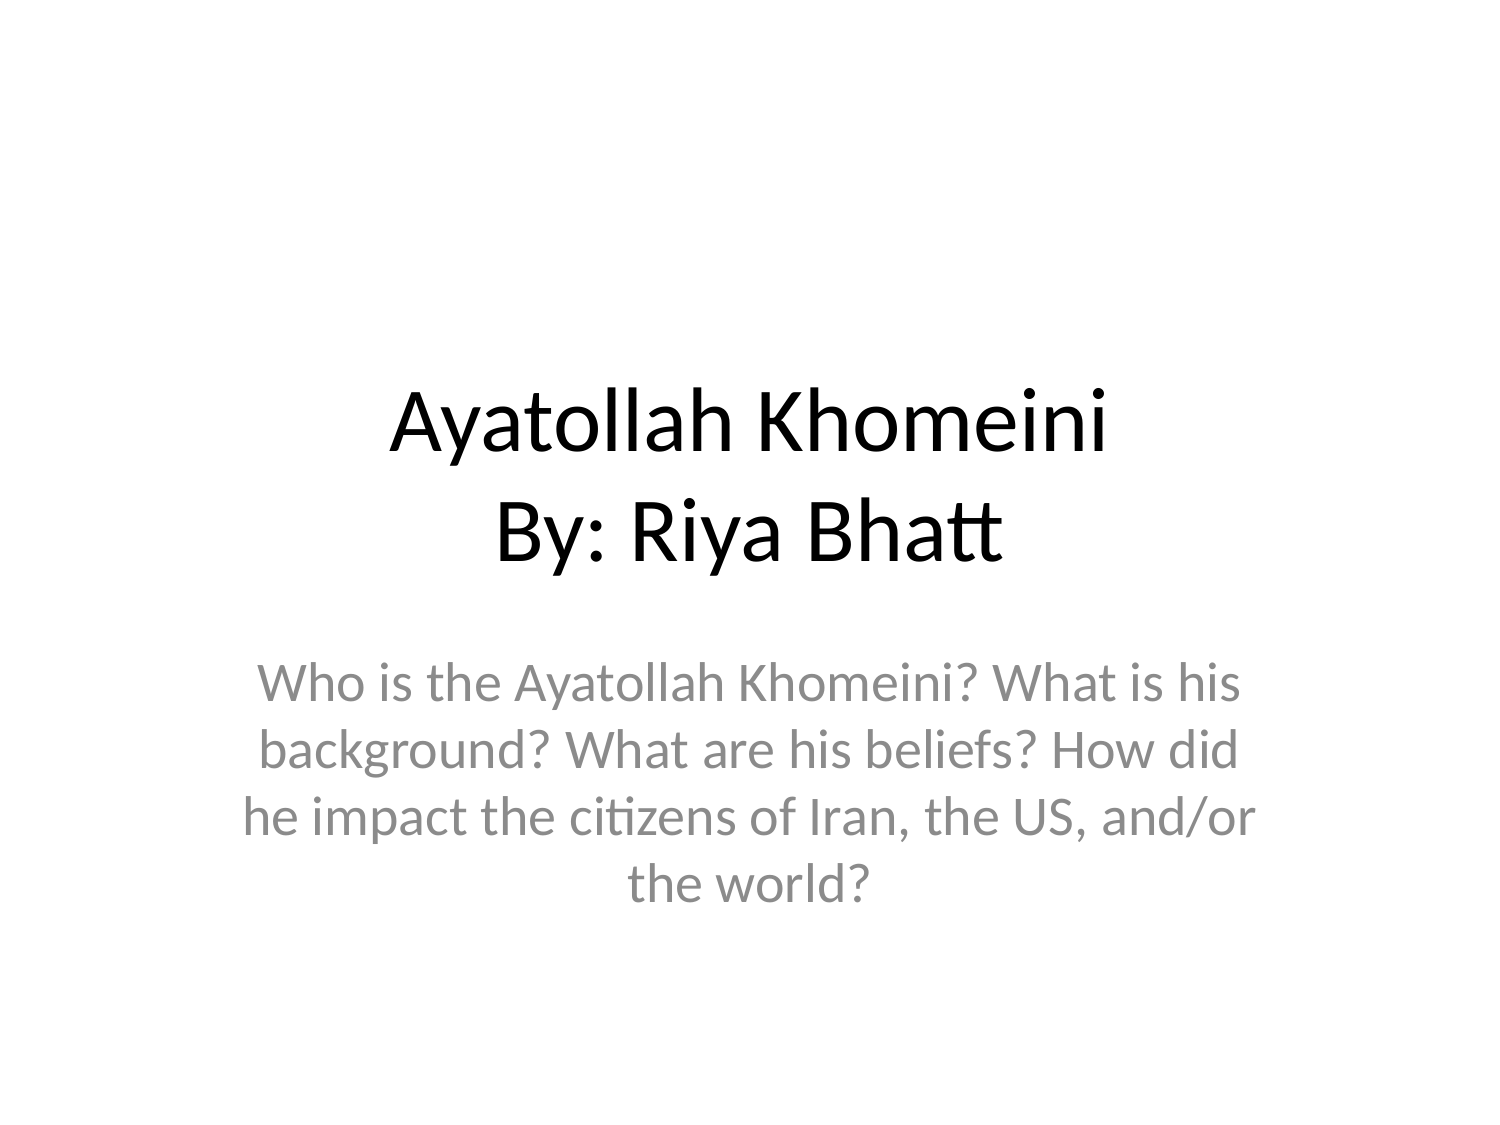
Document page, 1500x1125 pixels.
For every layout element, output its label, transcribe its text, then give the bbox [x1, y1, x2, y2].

title Ayatollah Khomeini By: Riya Bhatt [112, 349, 1388, 591]
subtitle Who is the Ayatollah Khomeini? What is his background? What are his beliefs? How did he impact the citizens of Iran, the US, and/or the world? [225, 637, 1275, 925]
